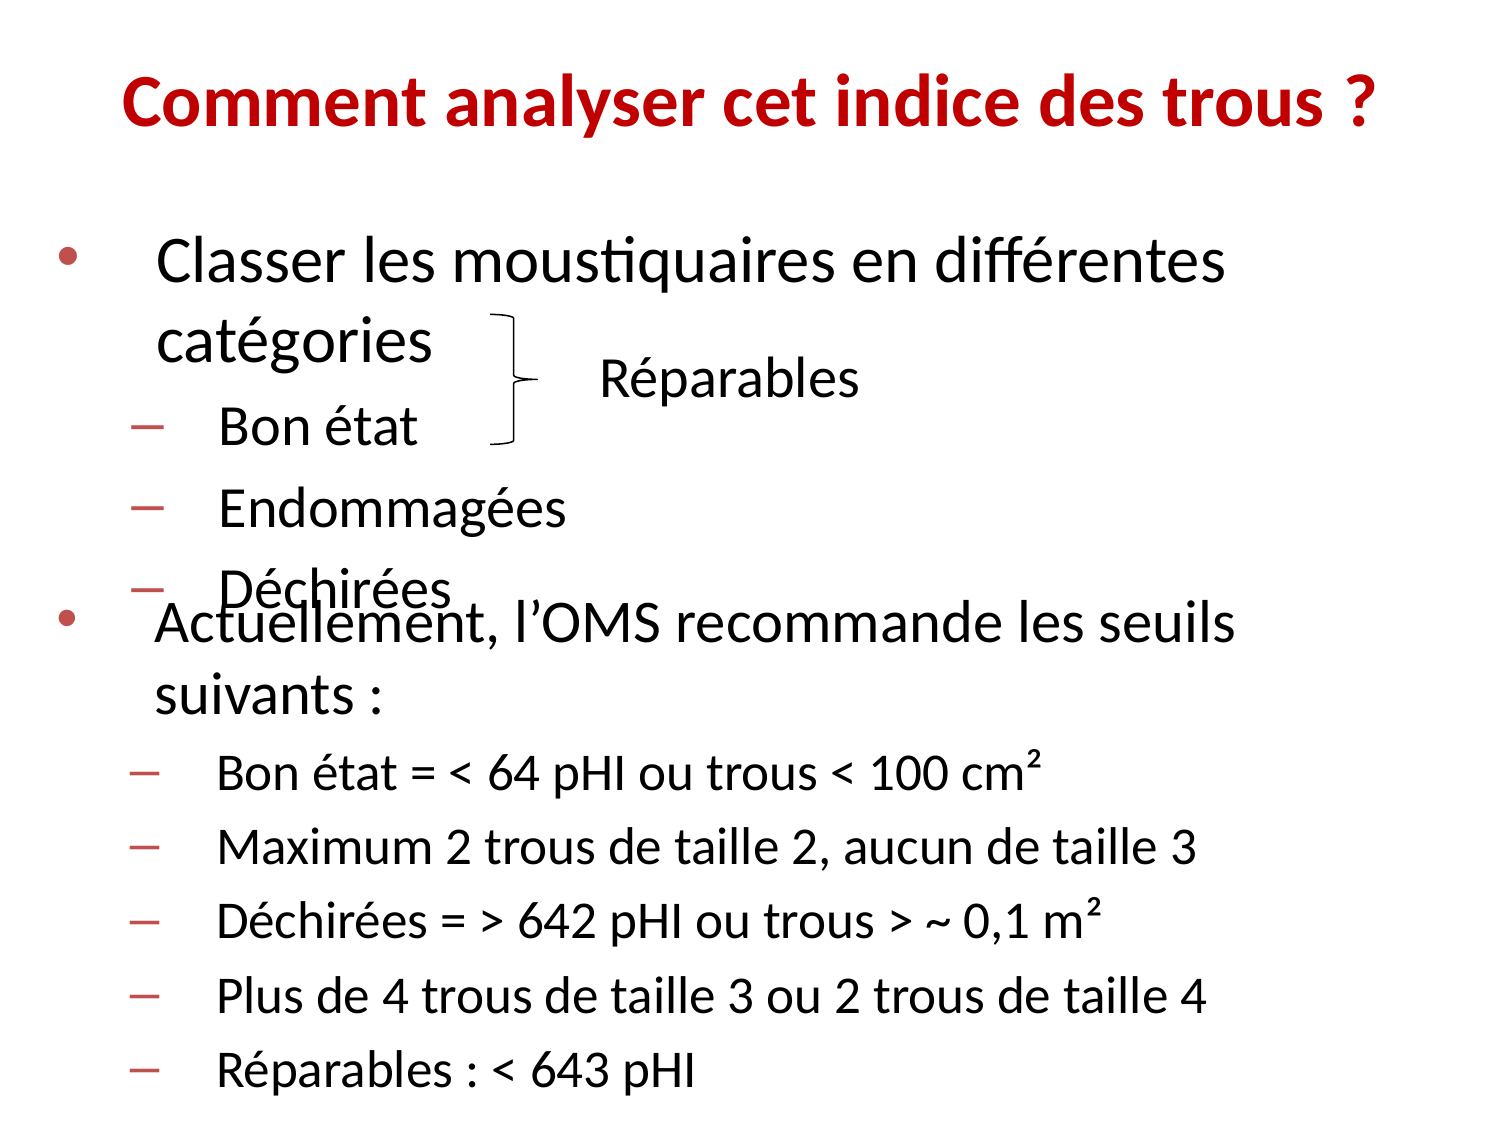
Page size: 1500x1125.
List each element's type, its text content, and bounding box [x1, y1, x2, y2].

list Classer les moustiquaires en différentes catégories Bon état Endommagées Déchirées [41, 208, 1424, 573]
text_box Réparables [584, 331, 1081, 417]
title Comment analyser cet indice des trous ? [0, 0, 1500, 198]
text_box [490, 313, 539, 446]
text_box Actuellement, l’OMS recommande les seuils suivants : Bon état = < 64 pHI ou trous < 100 cm² Maximum 2 trous de taille 2, aucun de taille 3 Déchirées = > 642 pHI ou trous > ~ 0,1 m² Plus de 4 trous de taille 3 ou 2 trous de taille 4 Réparables : < 643 pHI [41, 573, 1424, 1106]
